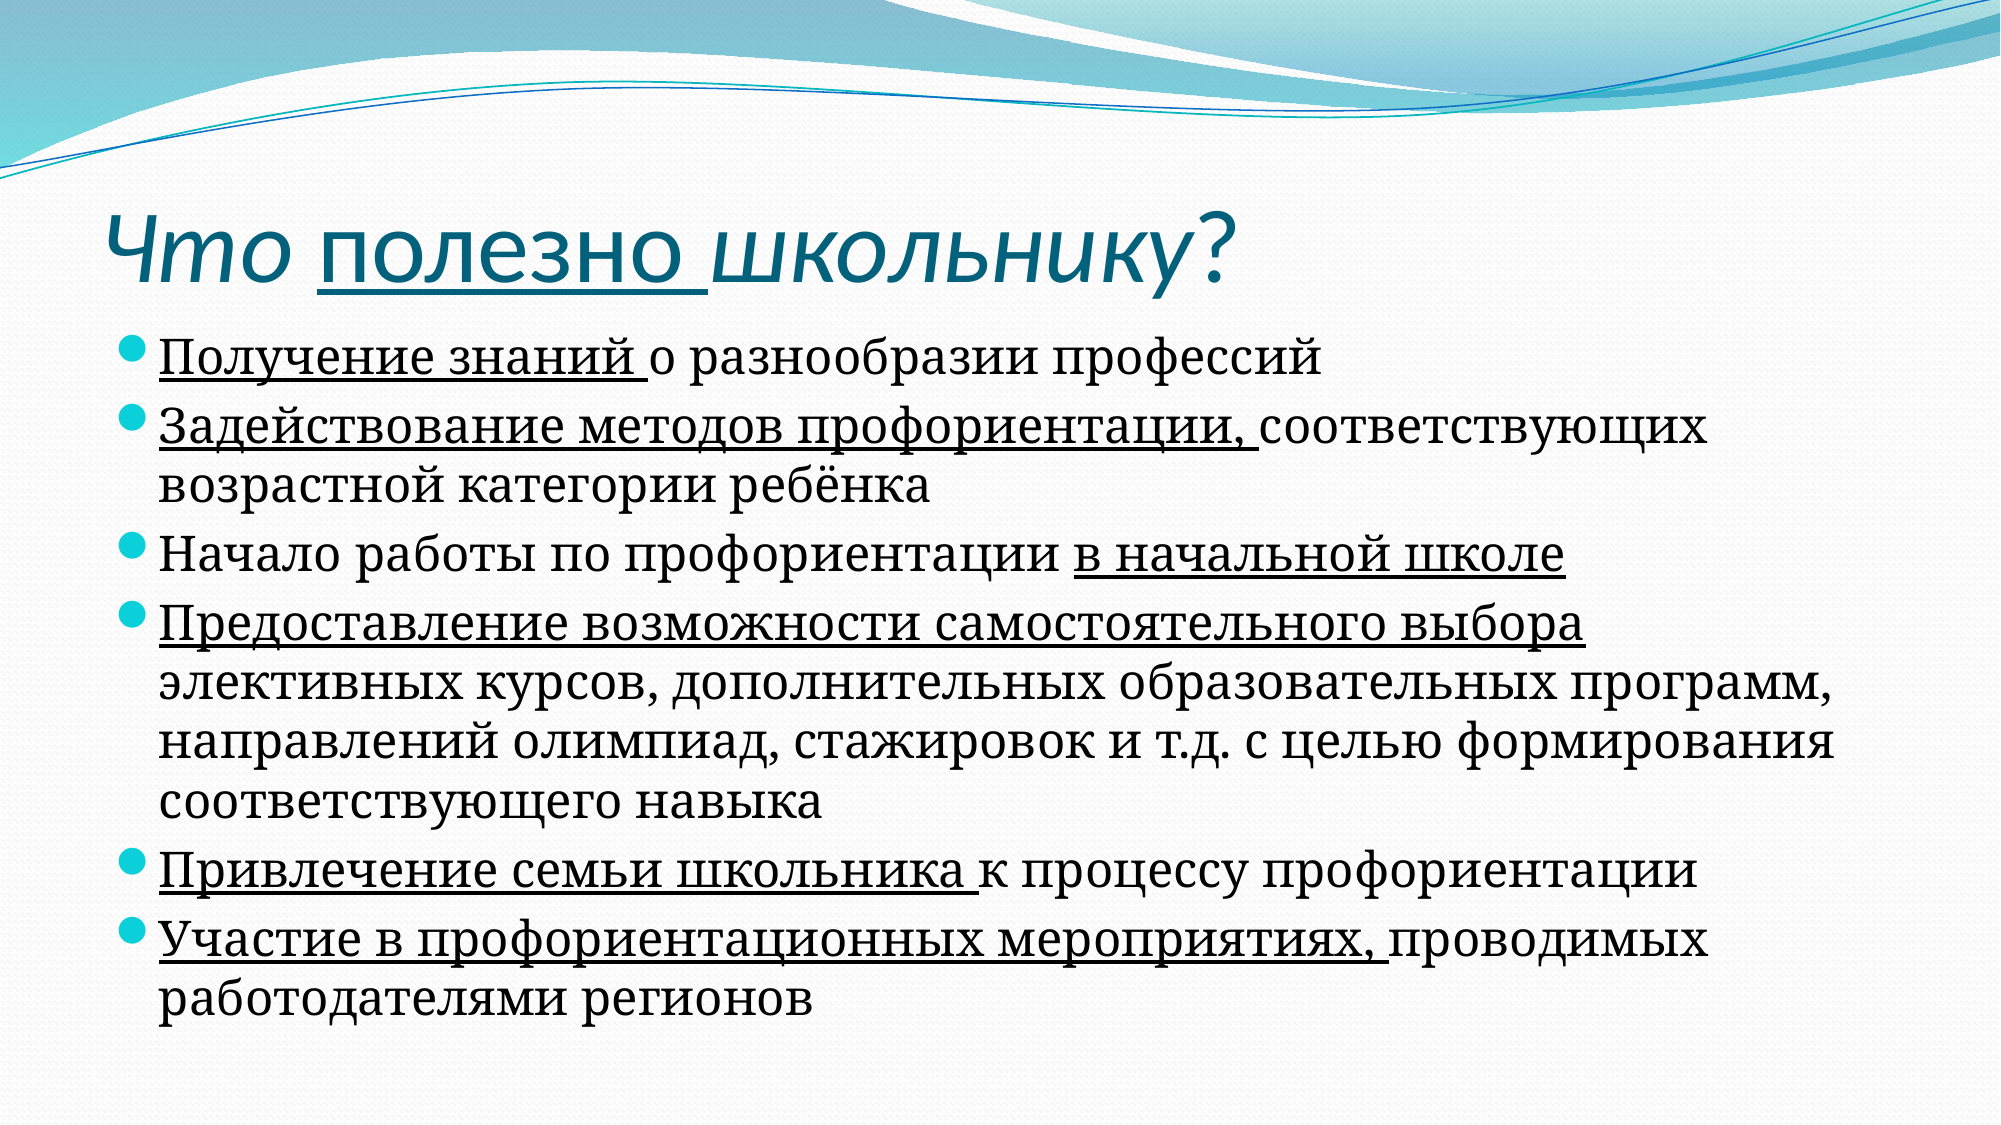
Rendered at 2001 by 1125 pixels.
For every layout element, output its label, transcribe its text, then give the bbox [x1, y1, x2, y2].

title Что полезно школьнику? [99, 115, 1900, 303]
list Получение знаний о разнообразии профессий Задействование методов профориентации, соответствующих возрастной категории ребёнка Начало работы по профориентации в начальной школе Предоставление возможности самостоятельного выбора элективных курсов, дополнительных образовательных программ, направлений олимпиад, стажировок и т.д. с целью формирования соответствующего навыка Привлечение семьи школьника к процессу профориентации Участие в профориентационных мероприятиях, проводимых работодателями регионов [99, 317, 1900, 1038]
